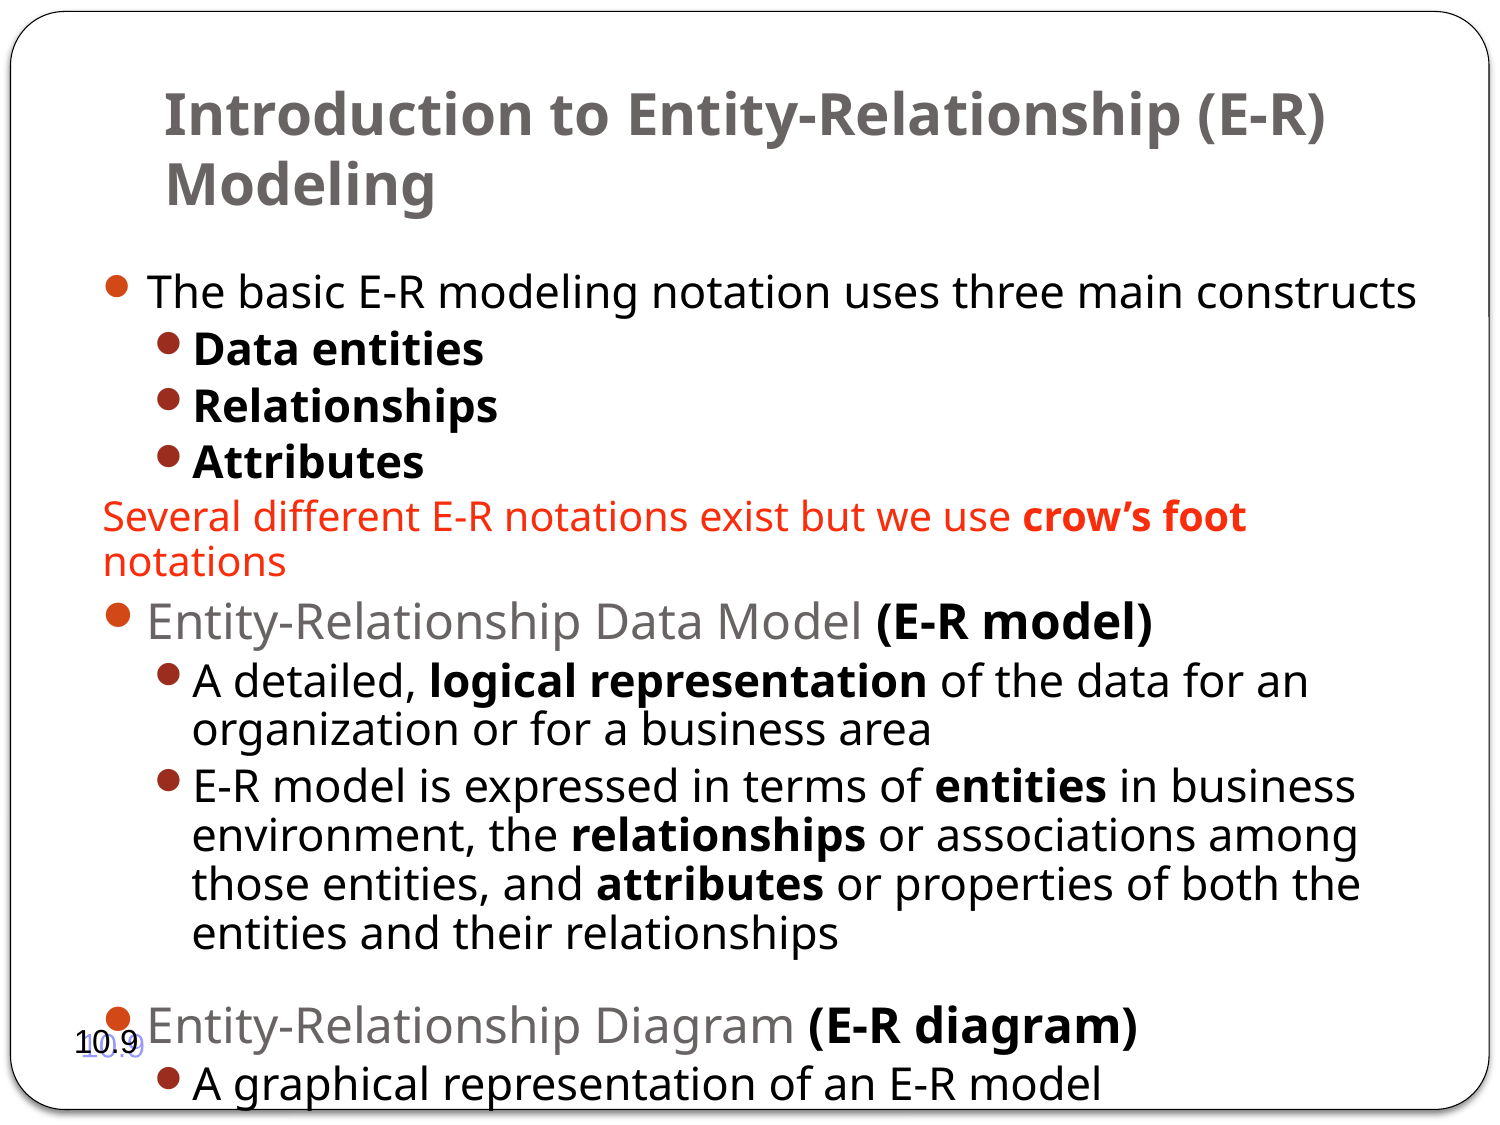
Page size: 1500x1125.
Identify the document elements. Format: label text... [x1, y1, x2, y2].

list The basic E-R modeling notation uses three main constructs Data entities Relationships Attributes Several different E-R notations exist but we use crow’s foot notations Entity-Relationship Data Model (E-R model) A detailed, logical representation of the data for an organization or for a business area E-R model is expressed in terms of entities in business environment, the relationships or associations among those entities, and attributes or properties of both the entities and their relationships Entity-Relationship Diagram (E-R diagram) A graphical representation of an E-R model [87, 262, 1500, 1125]
title Introduction to Entity-Relationship (E-R) Modeling [150, 45, 1425, 233]
text_box 10.9 [37, 1012, 175, 1107]
